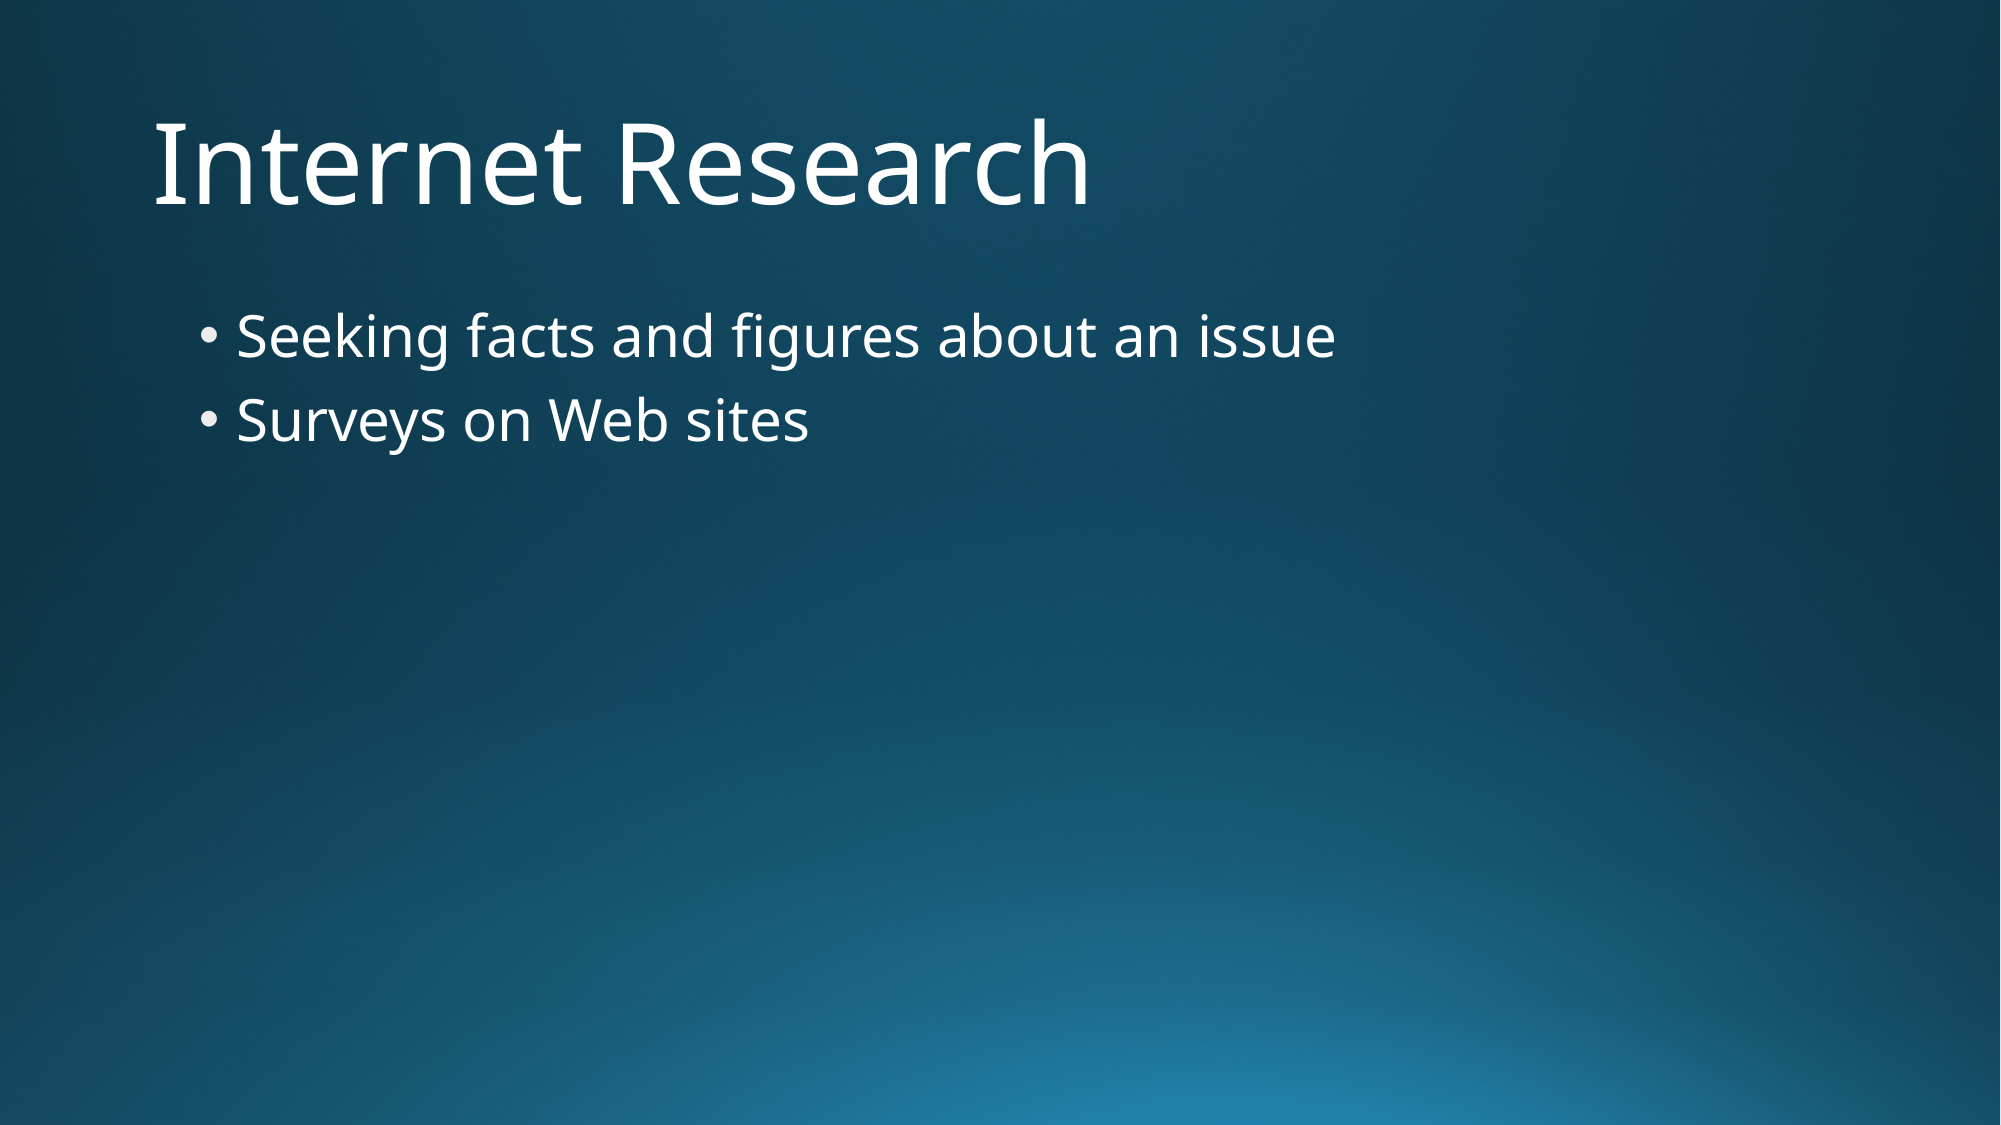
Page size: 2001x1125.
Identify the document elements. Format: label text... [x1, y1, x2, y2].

list Seeking facts and figures about an issue Surveys on Web sites [183, 299, 1863, 1014]
title Internet Research [137, 59, 1863, 278]
picture [0, 0, 2001, 1125]
